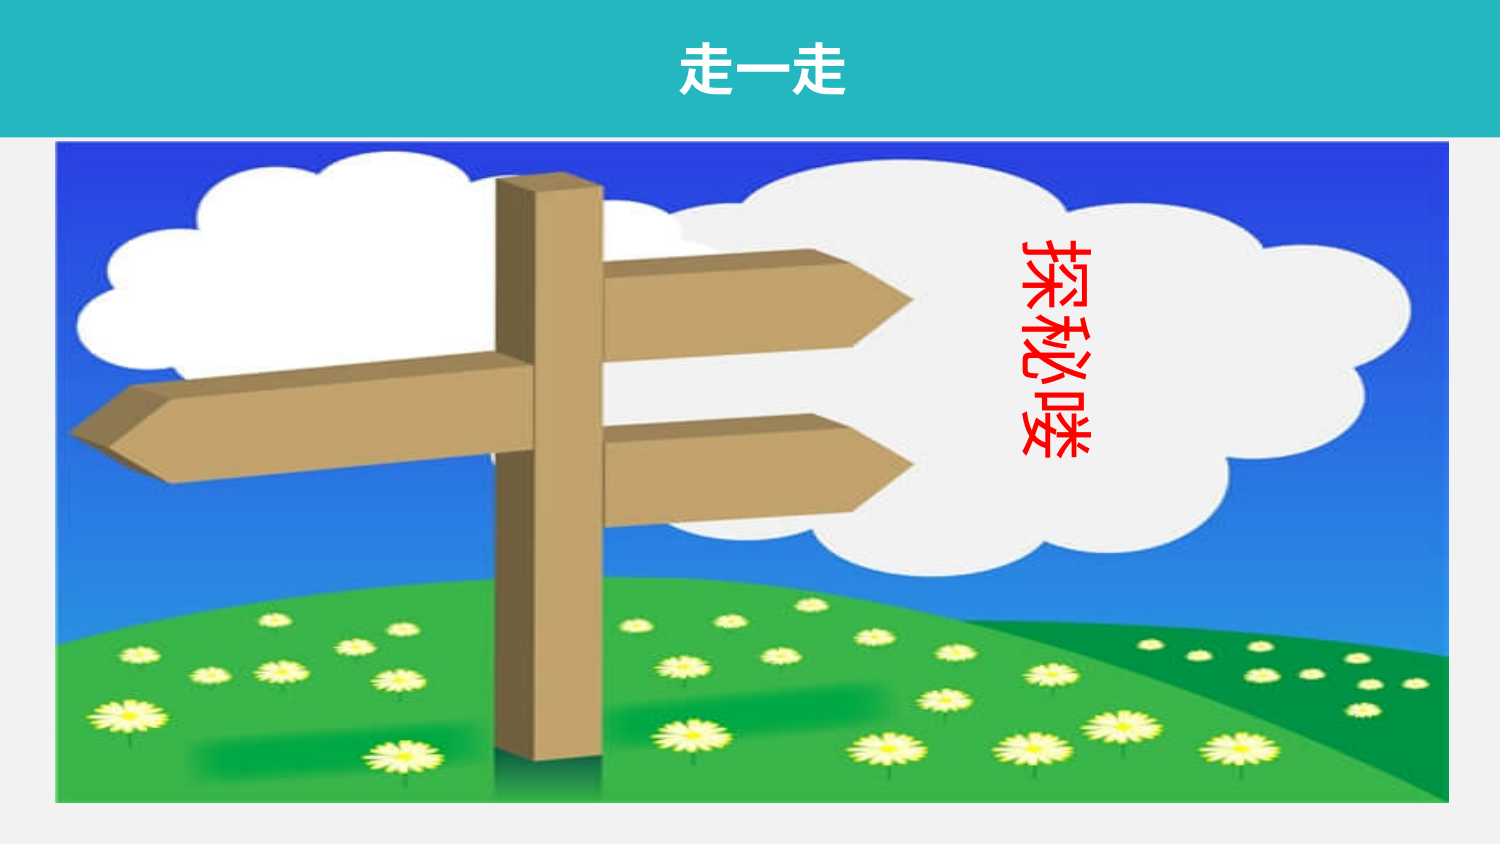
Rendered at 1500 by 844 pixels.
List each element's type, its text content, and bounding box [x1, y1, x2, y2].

picture [55, 141, 1449, 803]
text_box [0, 0, 1500, 138]
text_box 走一走 [428, 28, 1072, 108]
